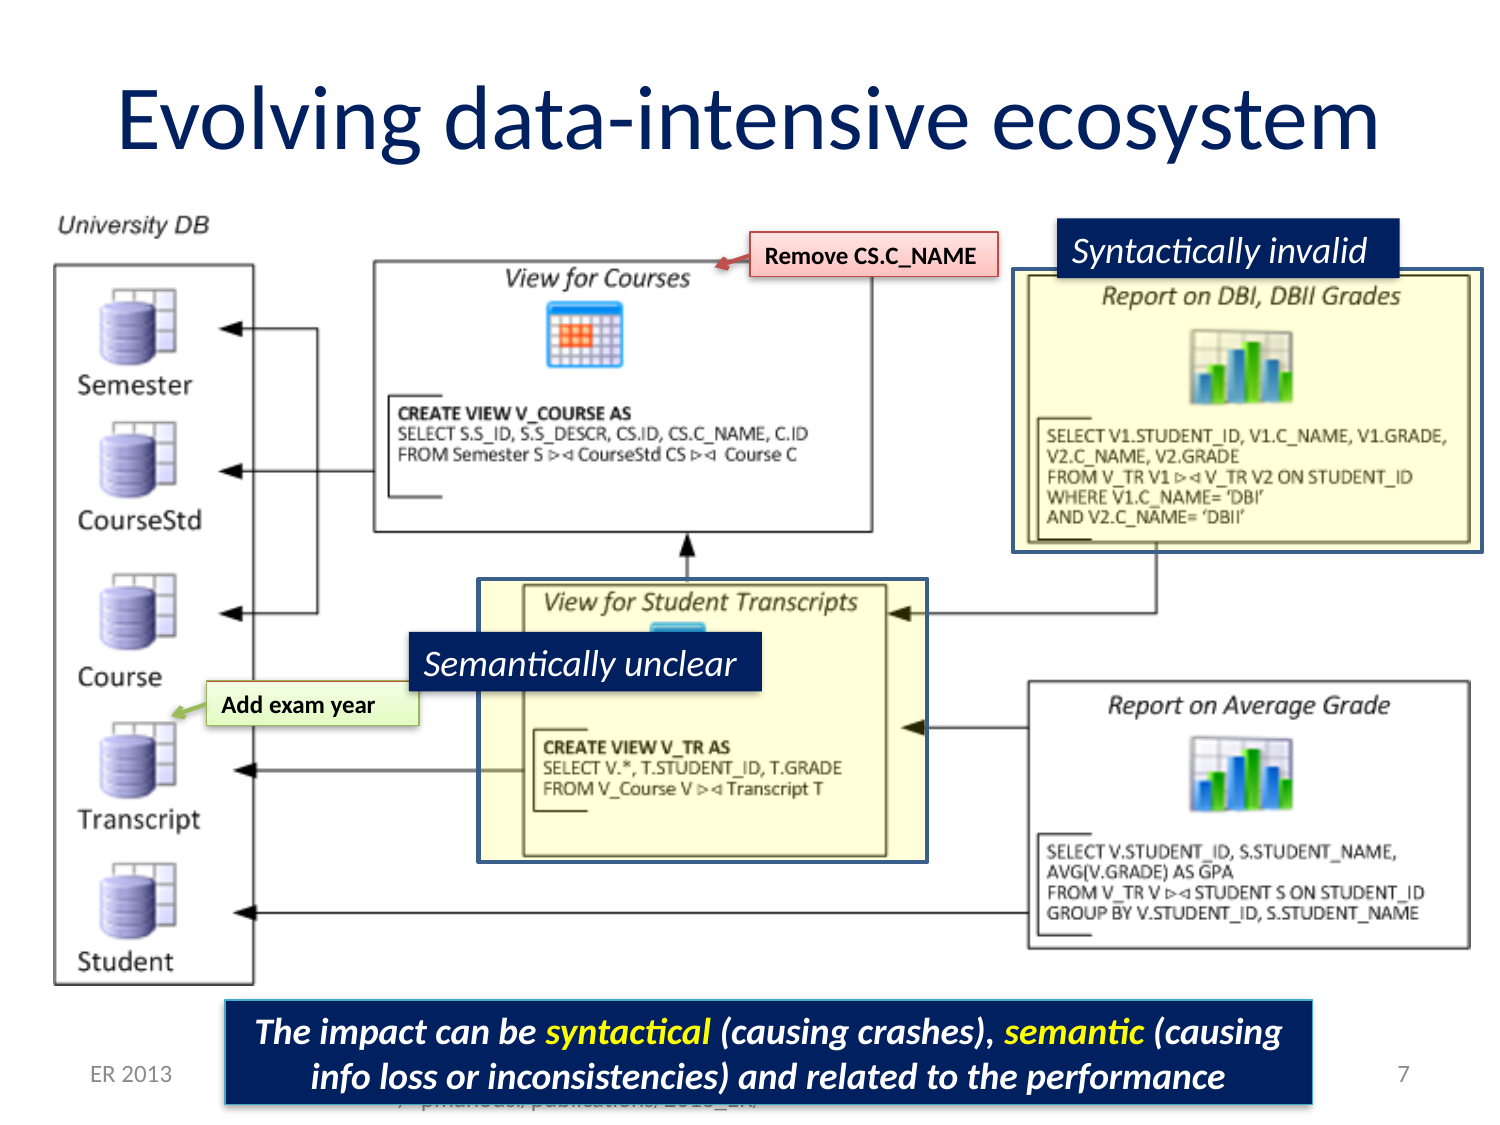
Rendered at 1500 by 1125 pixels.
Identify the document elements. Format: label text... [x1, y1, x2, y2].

slide_number ER 2013 [75, 1042, 219, 1103]
text_box The impact can be syntactical (causing crashes), semantic (causing info loss or inconsistencies) and related to the performance [224, 999, 1313, 1105]
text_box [52, 207, 1471, 986]
text_box [1474, 267, 1484, 554]
title Evolving data-intensive ecosystem [75, 19, 1425, 206]
slide_number 7 [1316, 1042, 1425, 1103]
